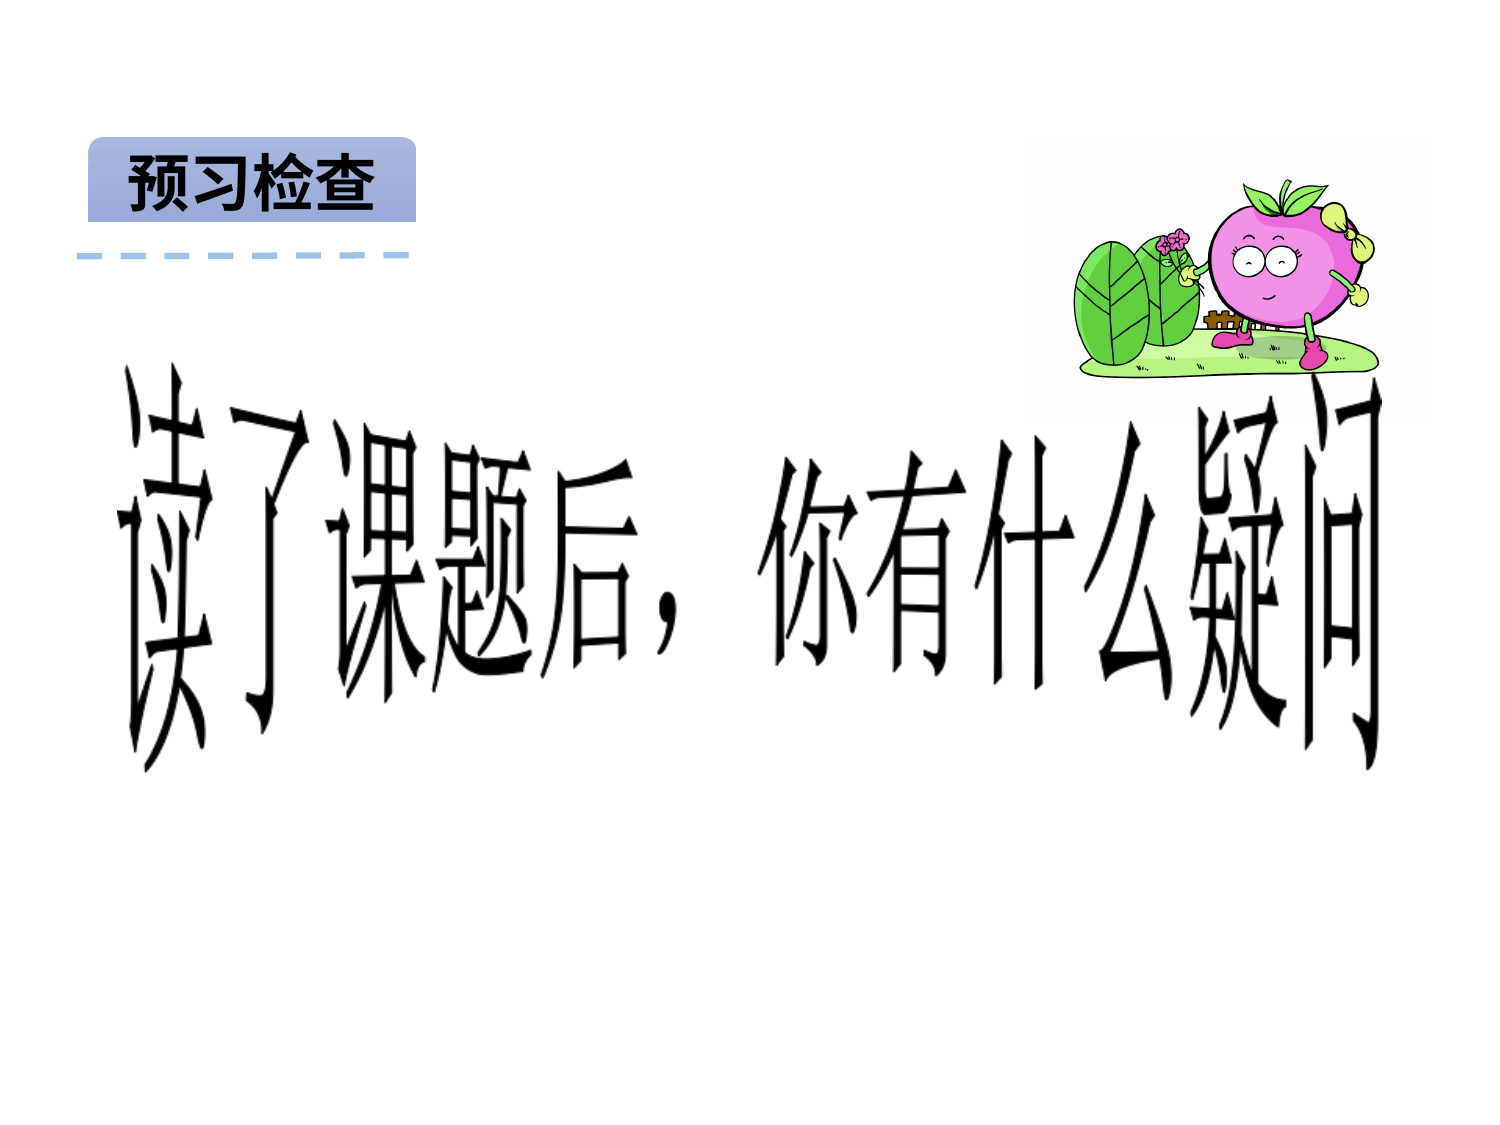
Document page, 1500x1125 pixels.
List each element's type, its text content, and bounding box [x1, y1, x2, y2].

text_box 预习检查 [87, 136, 418, 223]
picture [117, 137, 1436, 782]
